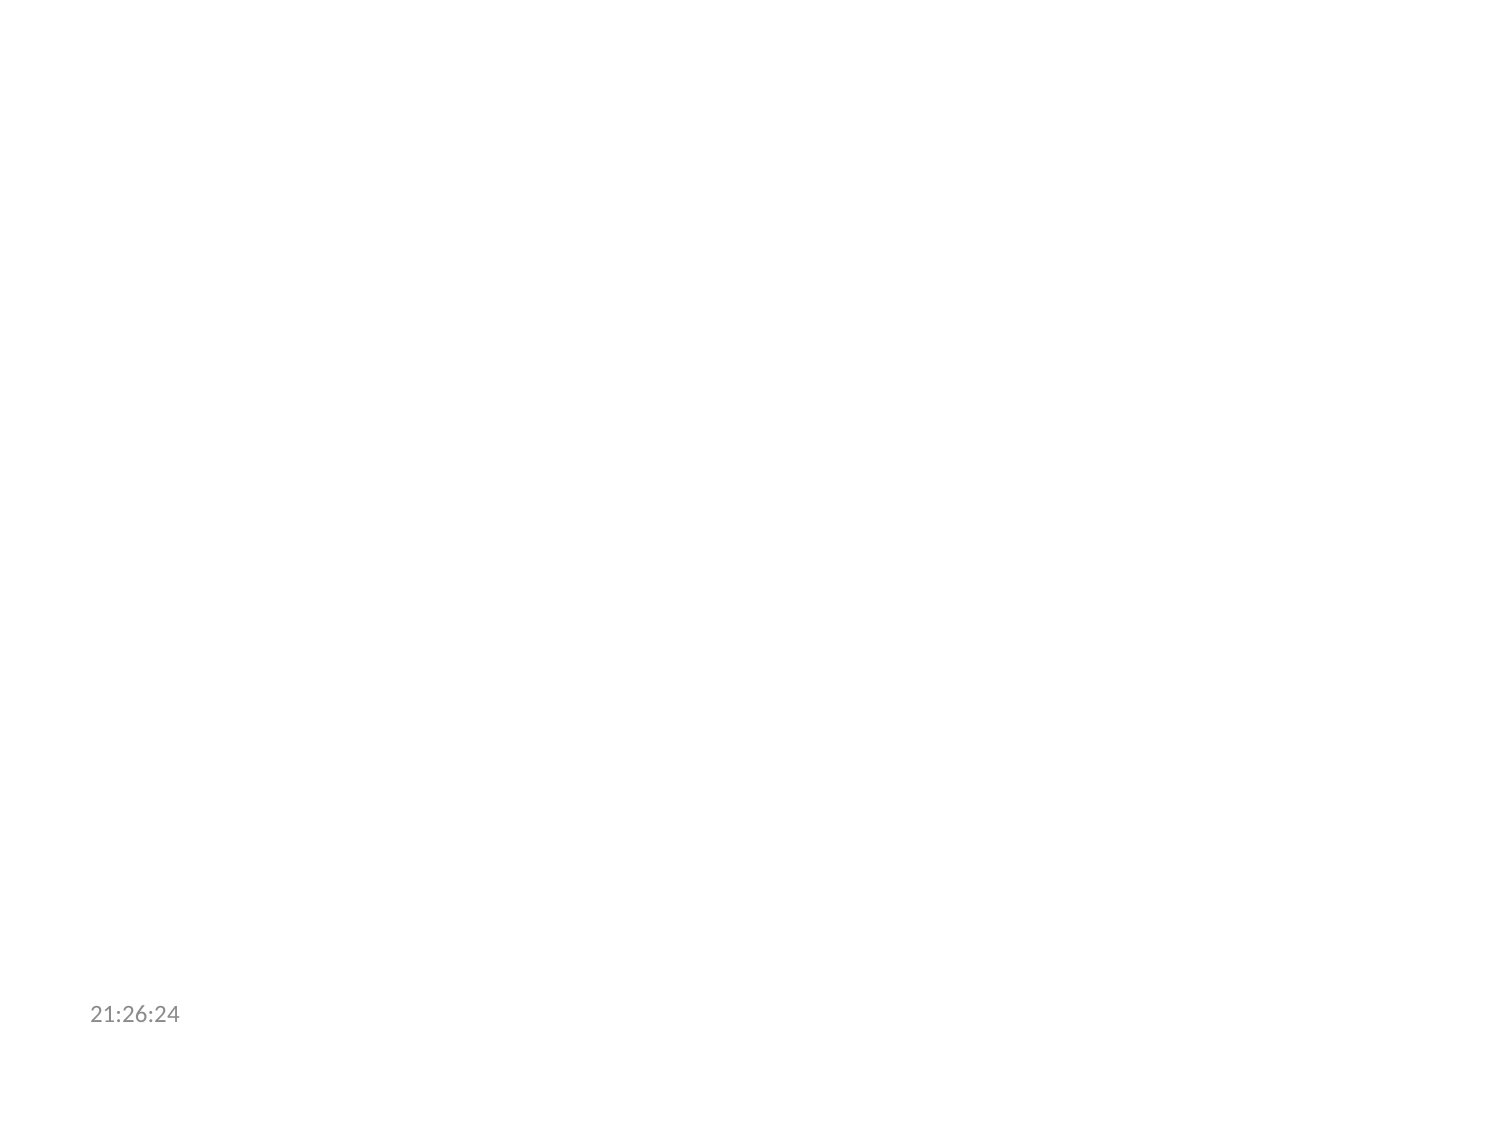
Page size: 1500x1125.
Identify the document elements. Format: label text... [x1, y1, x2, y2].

text_box 15:35:09 [75, 982, 425, 1043]
